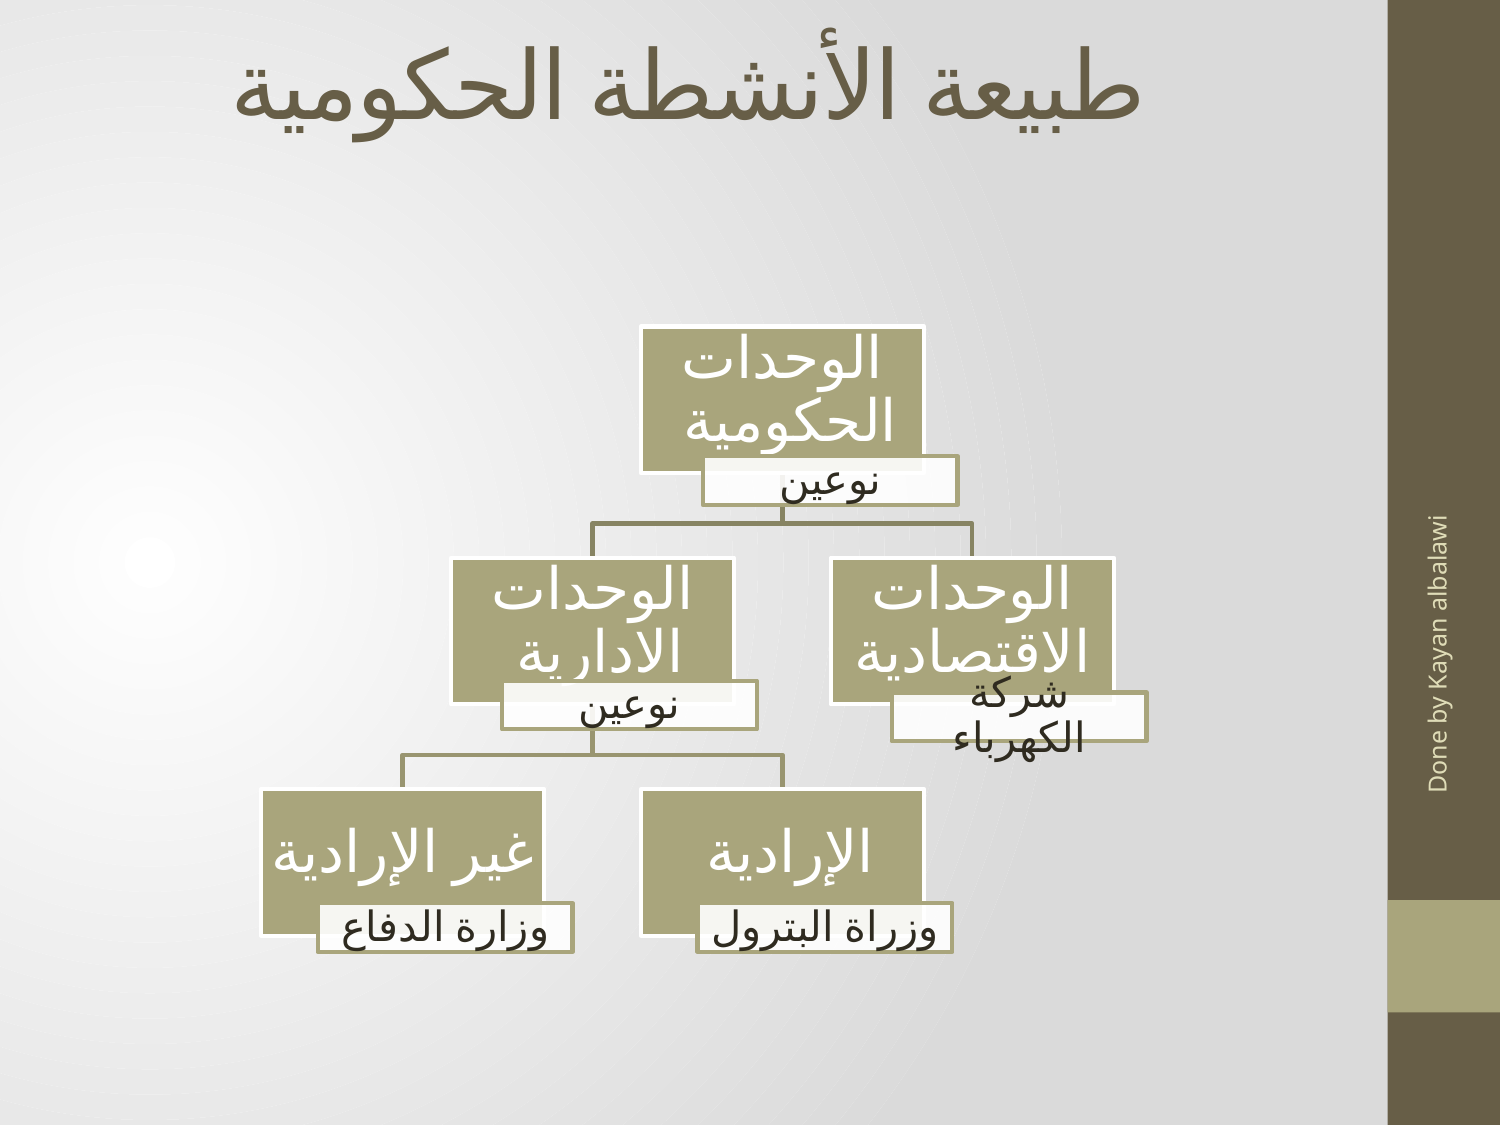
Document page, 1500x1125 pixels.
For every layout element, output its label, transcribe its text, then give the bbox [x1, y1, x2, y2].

footer Done by Kayan albalawi [1408, 500, 1469, 889]
title طبيعة الأنشطة الحكومية [75, 45, 1325, 233]
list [76, 325, 1328, 953]
